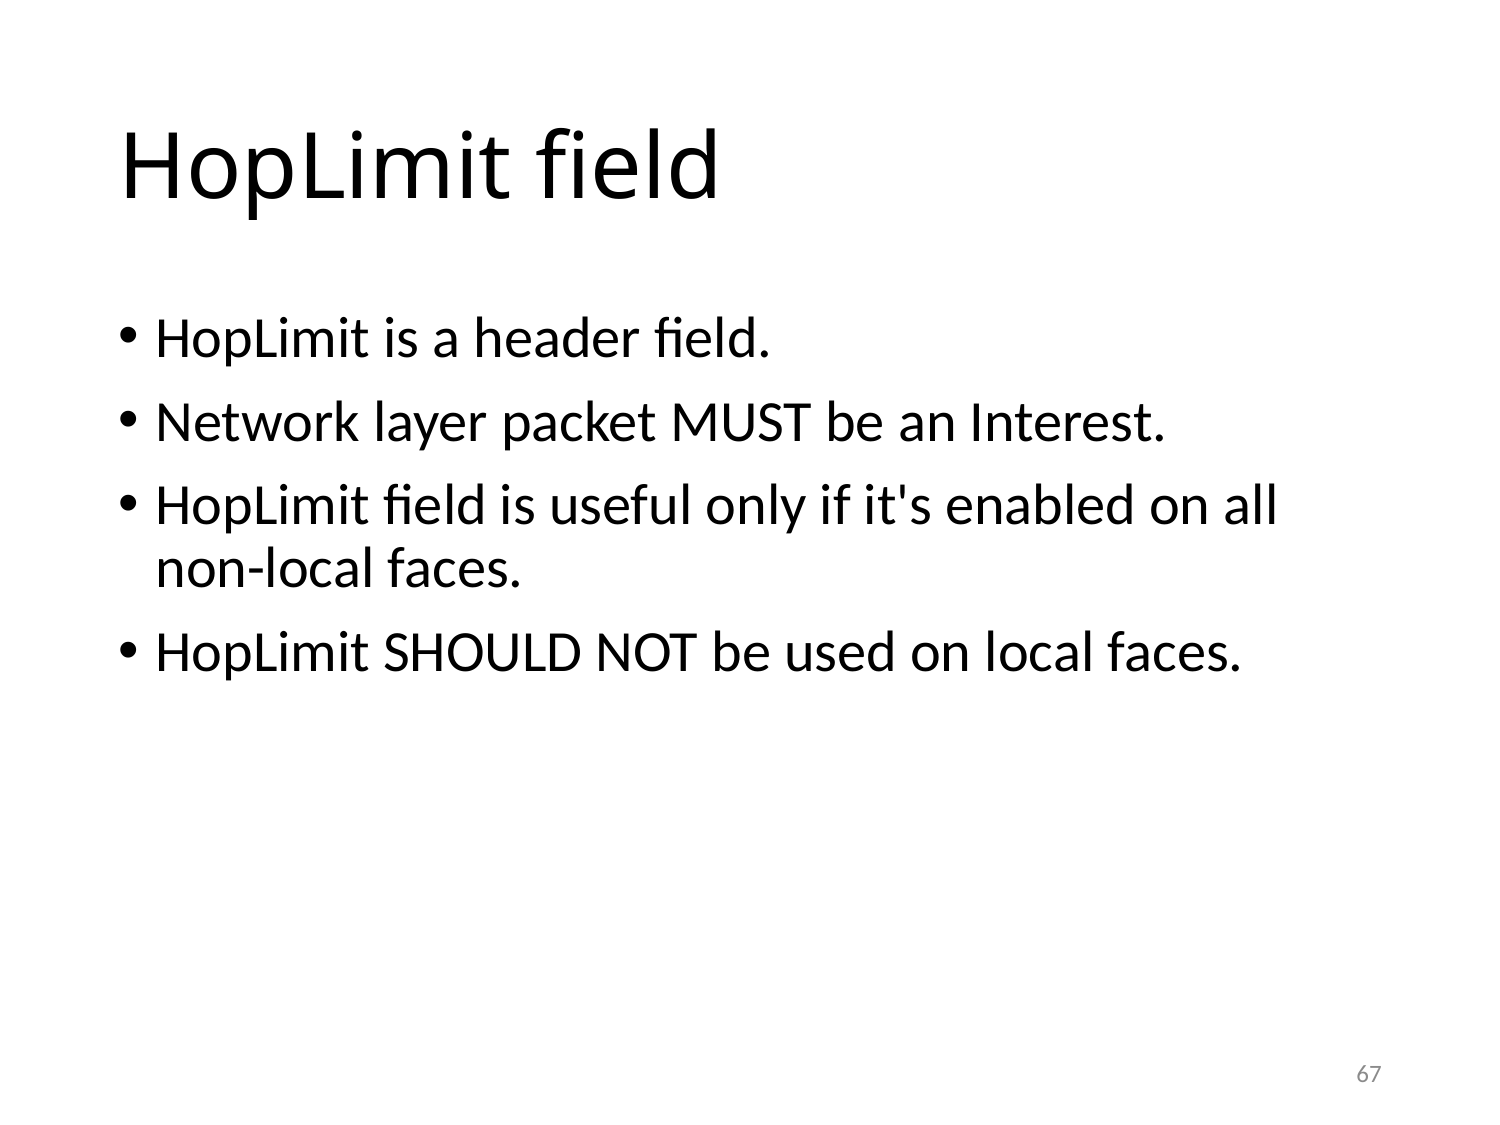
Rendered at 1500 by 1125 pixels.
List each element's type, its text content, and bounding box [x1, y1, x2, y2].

list HopLimit is a header field. Network layer packet MUST be an Interest. HopLimit field is useful only if it's enabled on all non-local faces. HopLimit SHOULD NOT be used on local faces. [103, 299, 1397, 1014]
title HopLimit field [103, 59, 1397, 278]
slide_number 67 [1059, 1042, 1397, 1103]
